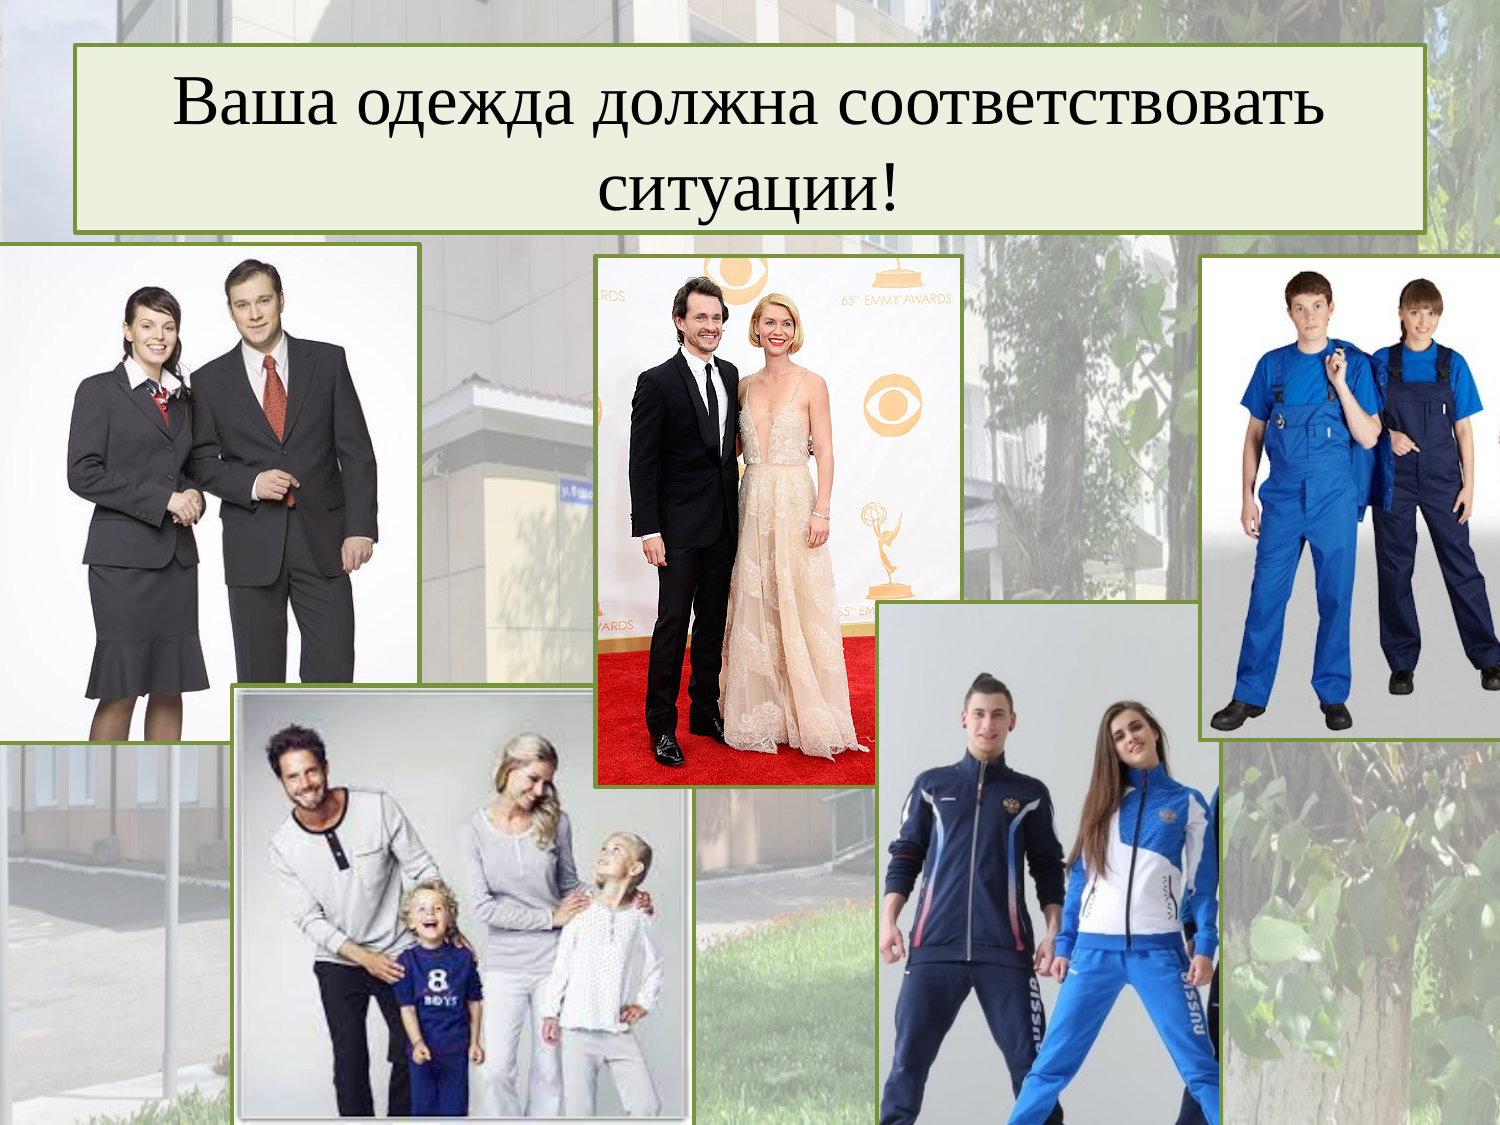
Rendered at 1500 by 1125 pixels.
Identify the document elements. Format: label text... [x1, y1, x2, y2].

picture [0, 245, 1500, 1125]
title Ваша одежда должна соответствовать ситуации! [75, 45, 1425, 233]
